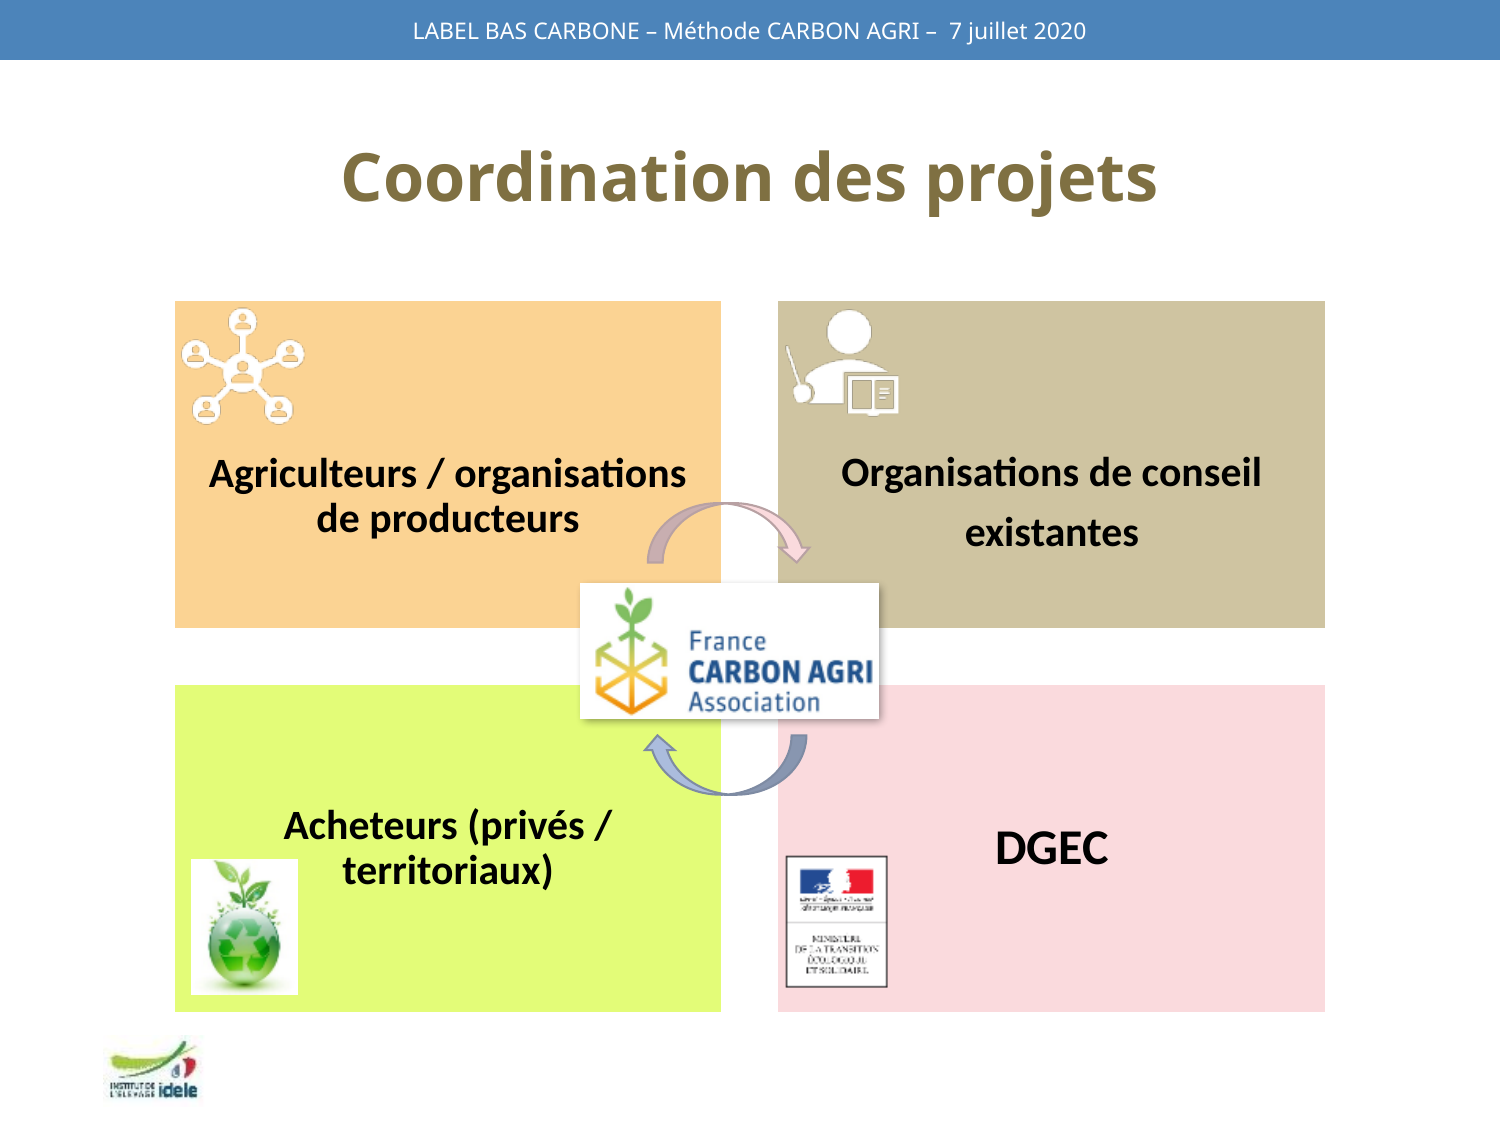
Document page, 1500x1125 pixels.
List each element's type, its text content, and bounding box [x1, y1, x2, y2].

picture [191, 859, 298, 995]
picture [580, 583, 879, 719]
title Coordination des projets [103, 70, 1397, 289]
picture [783, 291, 916, 423]
footer LABEL BAS CARBONE – Méthode CARBON AGRI – 7 juillet 2020 [103, 0, 1397, 60]
picture [103, 1035, 205, 1107]
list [103, 299, 1397, 1014]
picture [169, 291, 320, 442]
picture [783, 853, 891, 991]
